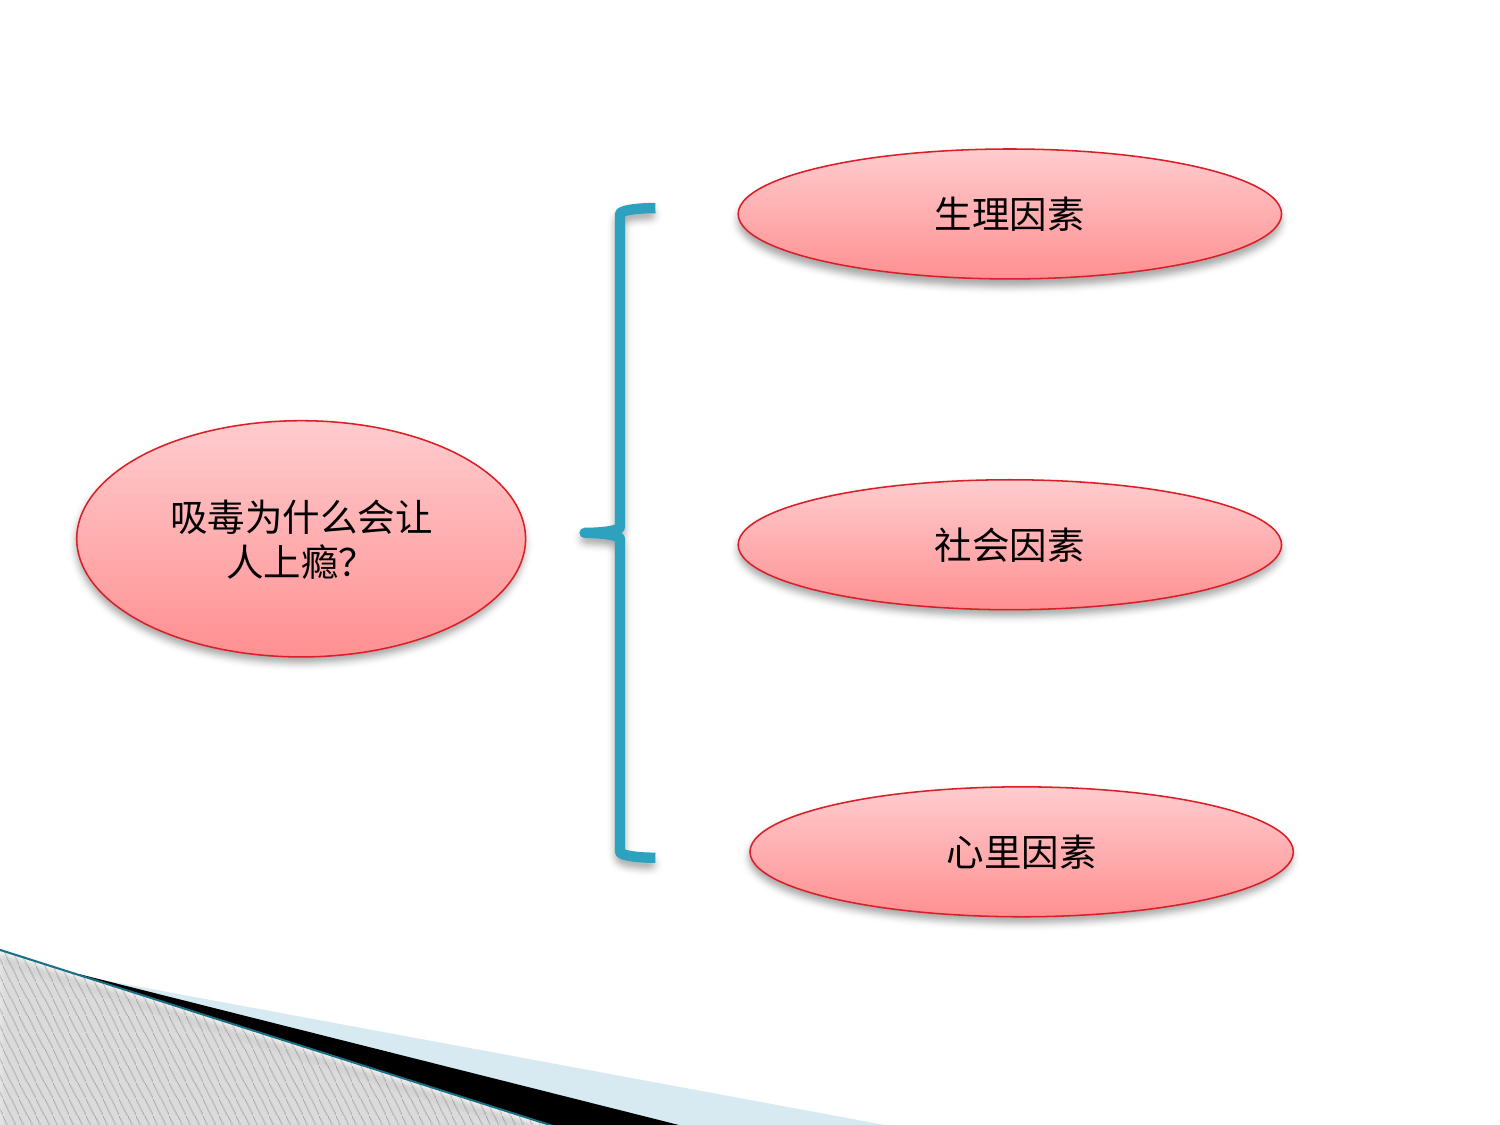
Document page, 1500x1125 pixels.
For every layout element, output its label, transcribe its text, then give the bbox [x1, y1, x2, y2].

text_box [579, 202, 656, 863]
text_box 心里因素 [749, 786, 1295, 918]
text_box 吸毒为什么会让人上瘾？ [75, 419, 527, 658]
text_box 社会因素 [737, 478, 1283, 611]
text_box 生理因素 [737, 148, 1283, 280]
